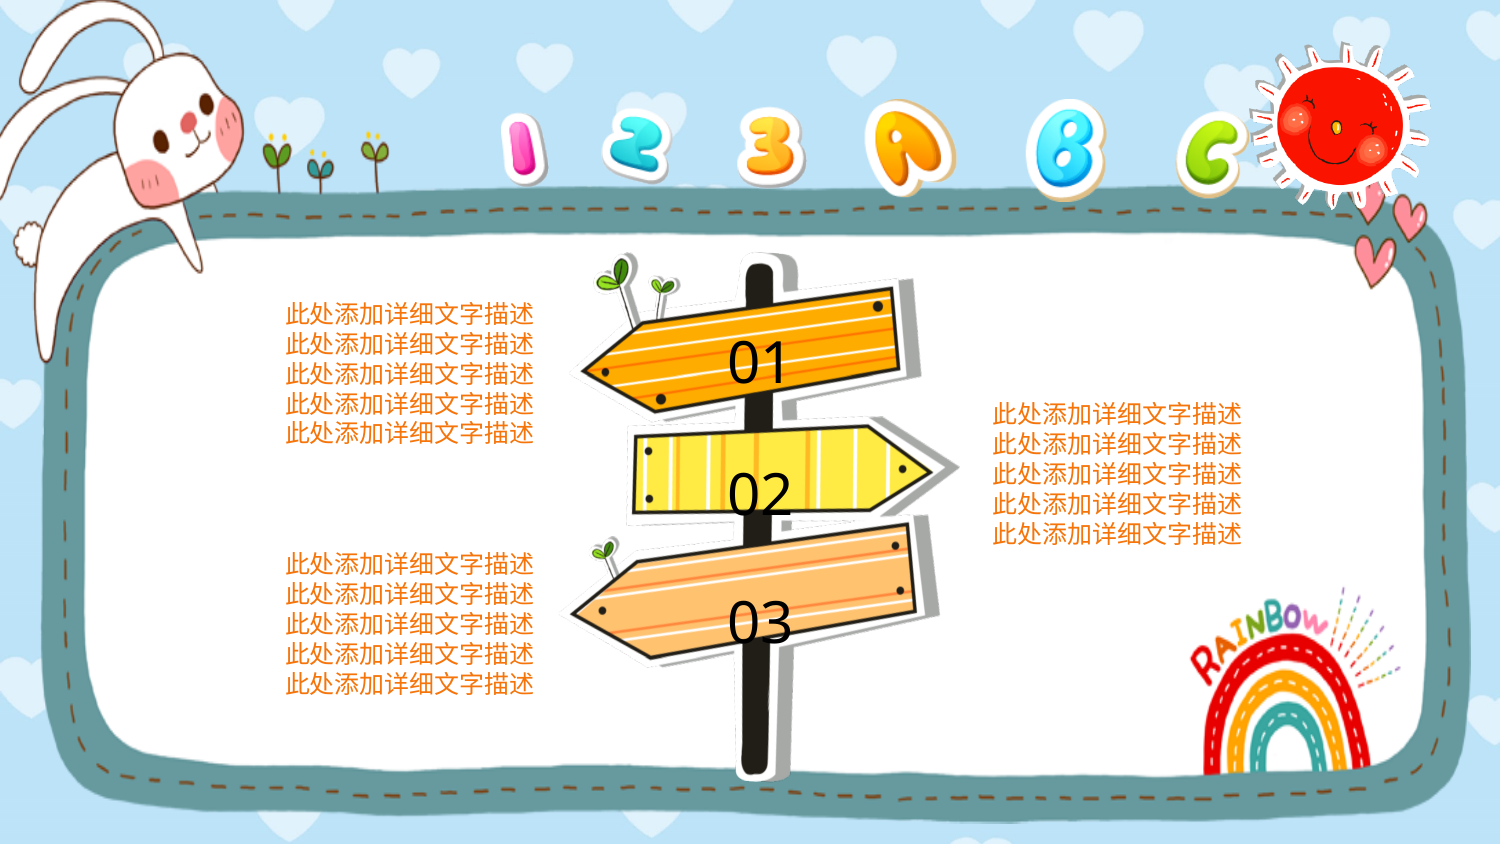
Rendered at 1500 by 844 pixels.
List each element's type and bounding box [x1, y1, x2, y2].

picture [0, 0, 1500, 844]
text_box [555, 252, 955, 781]
